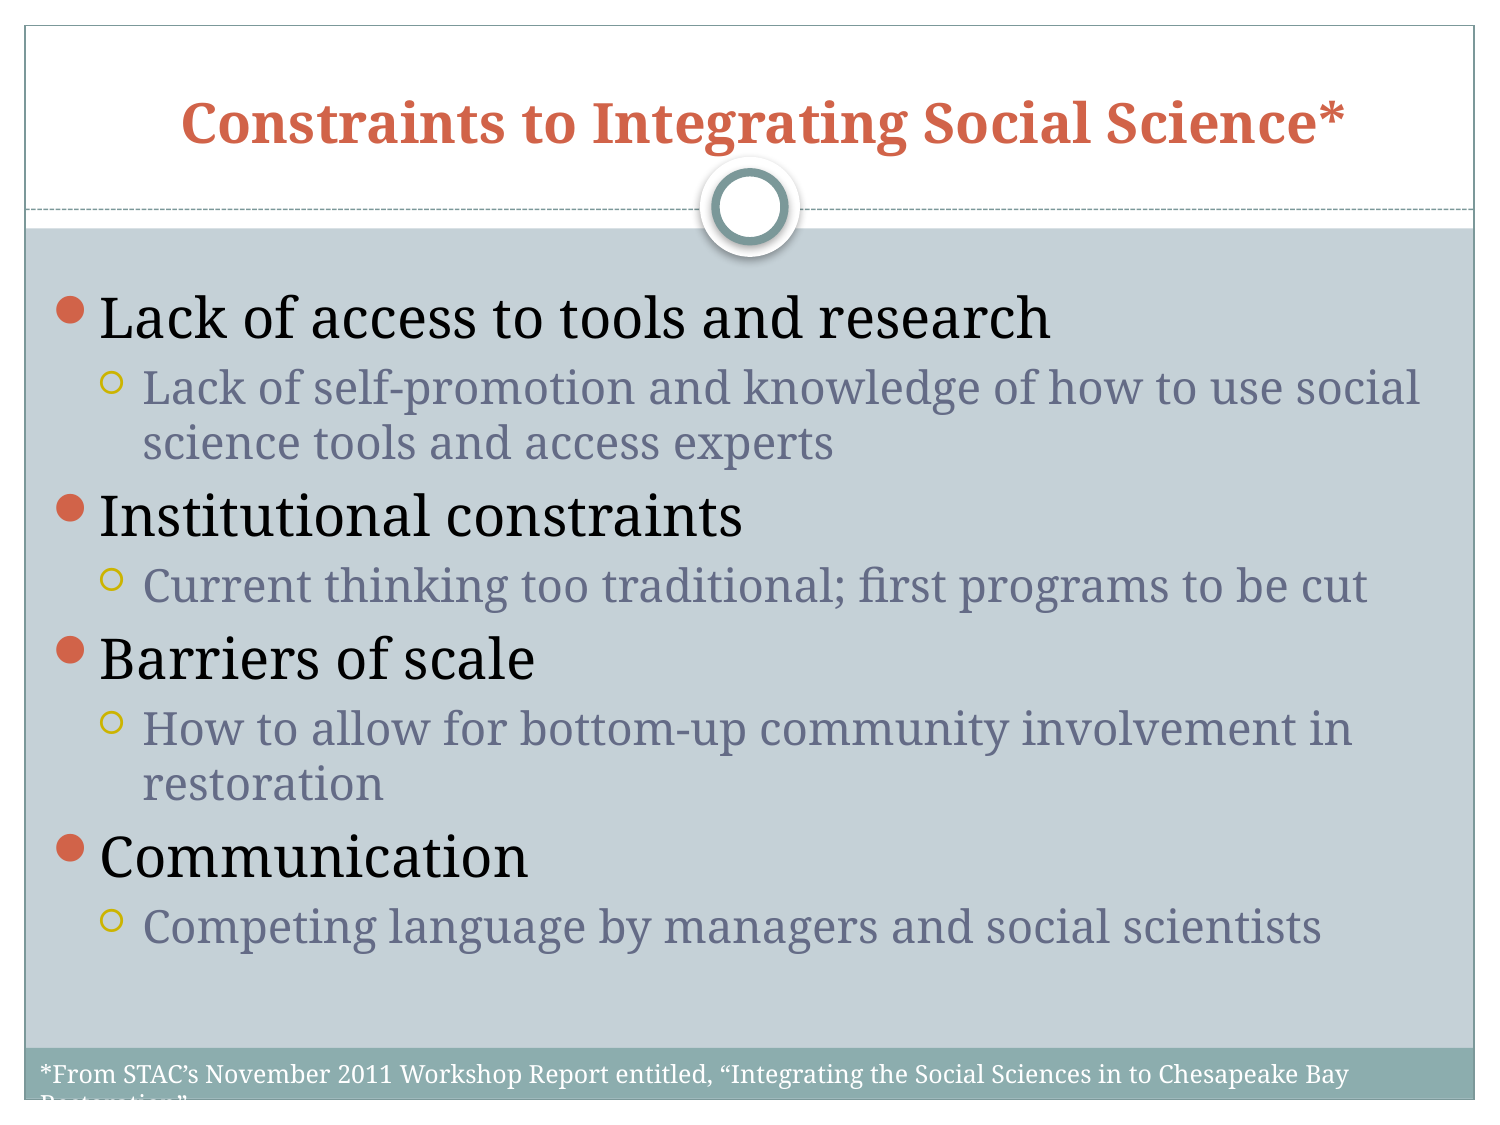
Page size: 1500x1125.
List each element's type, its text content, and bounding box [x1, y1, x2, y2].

list Lack of access to tools and research Lack of self-promotion and knowledge of how to use social science tools and access experts Institutional constraints Current thinking too traditional; first programs to be cut Barriers of scale How to allow for bottom-up community involvement in restoration Communication Competing language by managers and social scientists [37, 275, 1500, 1013]
footer *From STAC’s November 2011 Workshop Report entitled, “Integrating the Social Sciences in to Chesapeake Bay Restoration” [24, 1051, 1475, 1112]
title Constraints to Integrating Social Science* [49, 37, 1450, 162]
